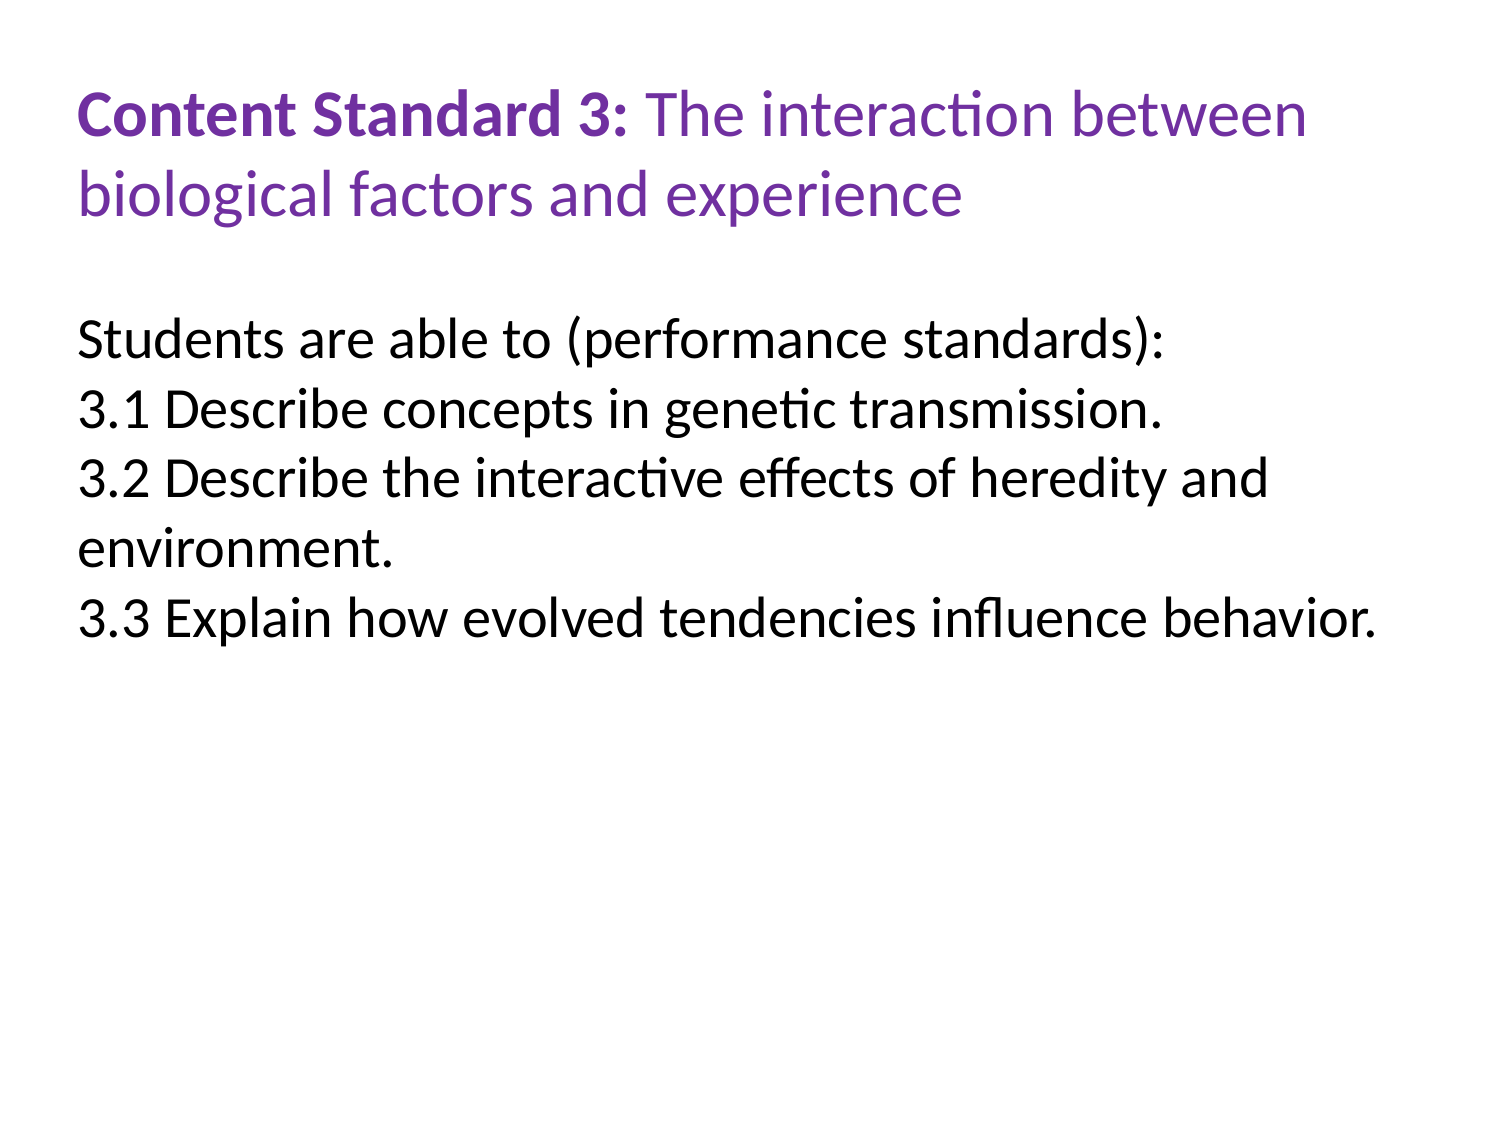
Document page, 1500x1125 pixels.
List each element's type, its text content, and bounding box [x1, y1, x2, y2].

text_box Content Standard 3: The interaction between biological factors and experience Students are able to (performance standards): 3.1 Describe concepts in genetic transmission. 3.2 Describe the interactive effects of heredity and environment. 3.3 Explain how evolved tendencies influence behavior. [62, 62, 1463, 657]
